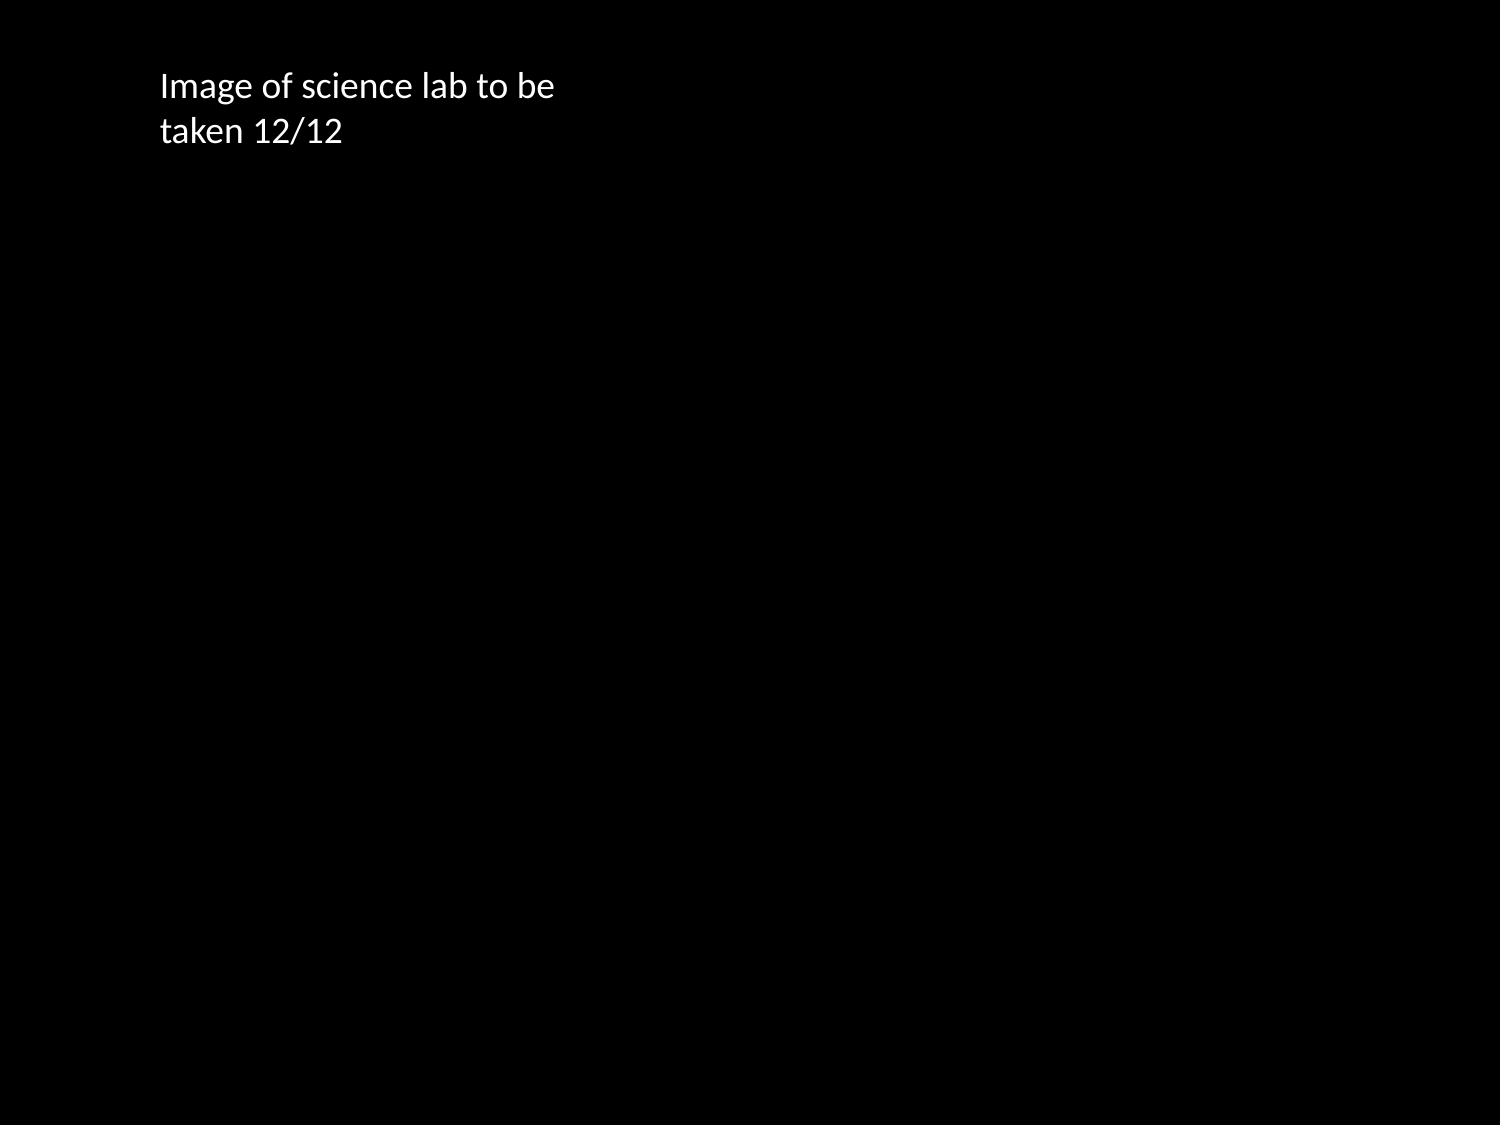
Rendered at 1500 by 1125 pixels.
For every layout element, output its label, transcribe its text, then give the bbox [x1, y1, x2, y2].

text_box Image of science lab to be taken 12/12 [145, 53, 590, 159]
